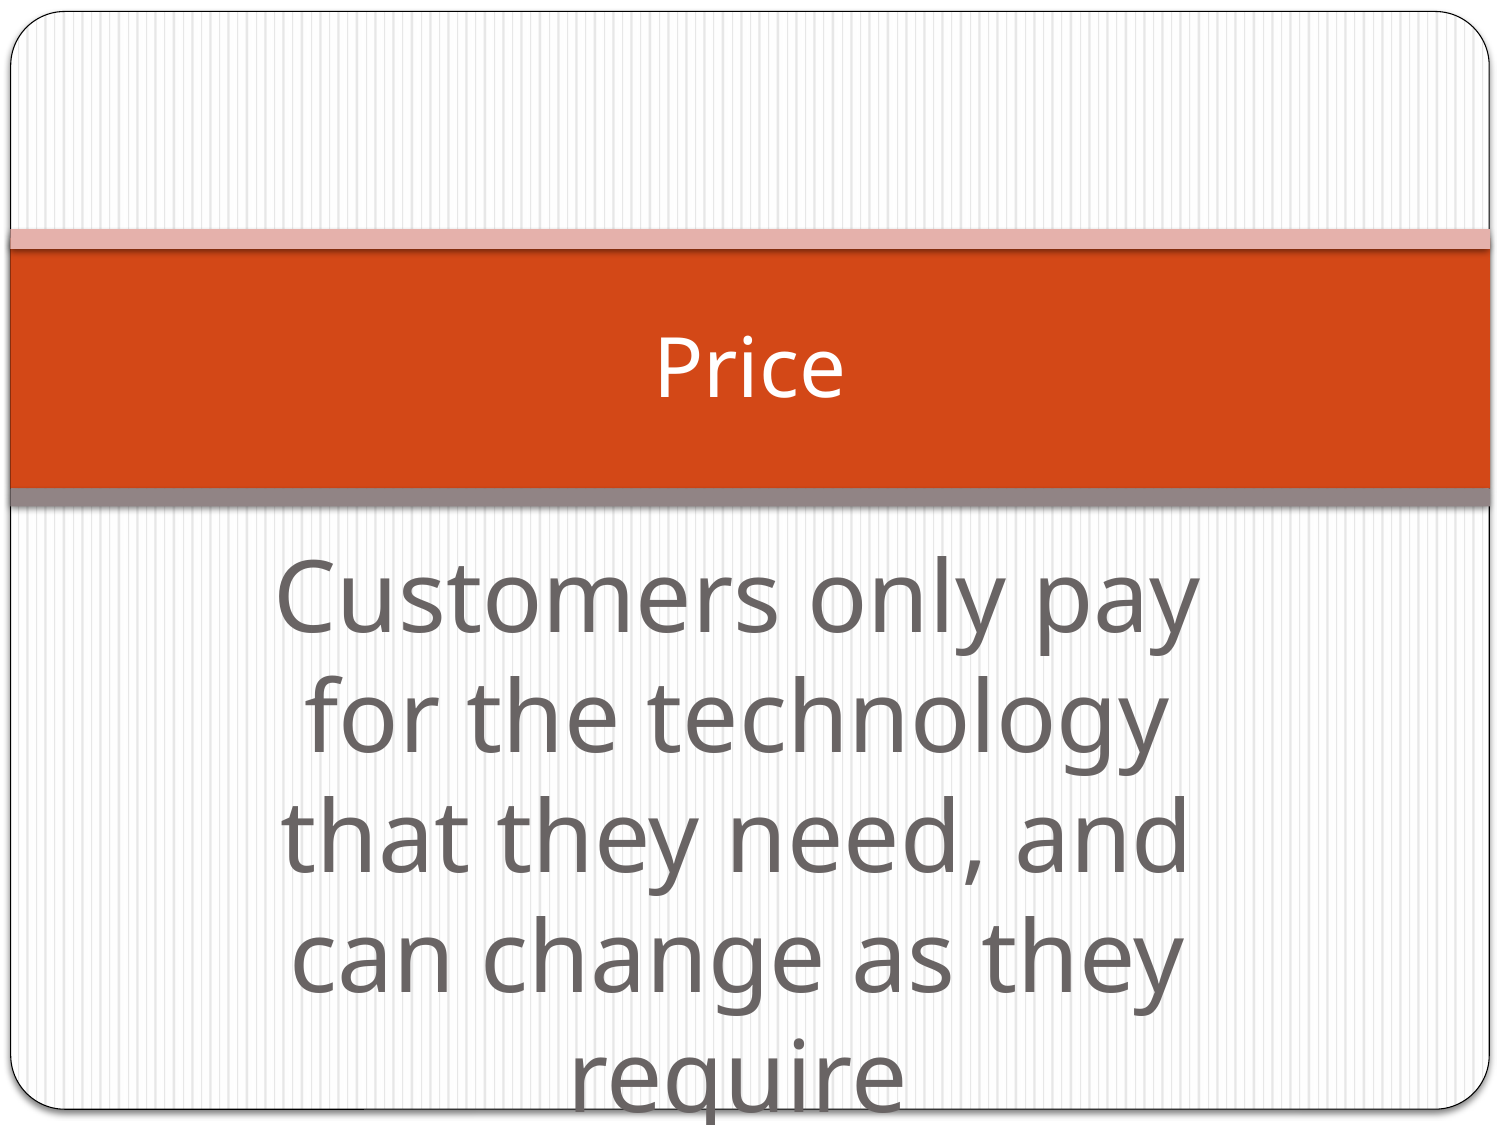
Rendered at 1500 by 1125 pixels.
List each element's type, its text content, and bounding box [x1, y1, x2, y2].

title Price [75, 247, 1425, 489]
subtitle Customers only pay for the technology that they need, and can change as they require [212, 525, 1263, 788]
